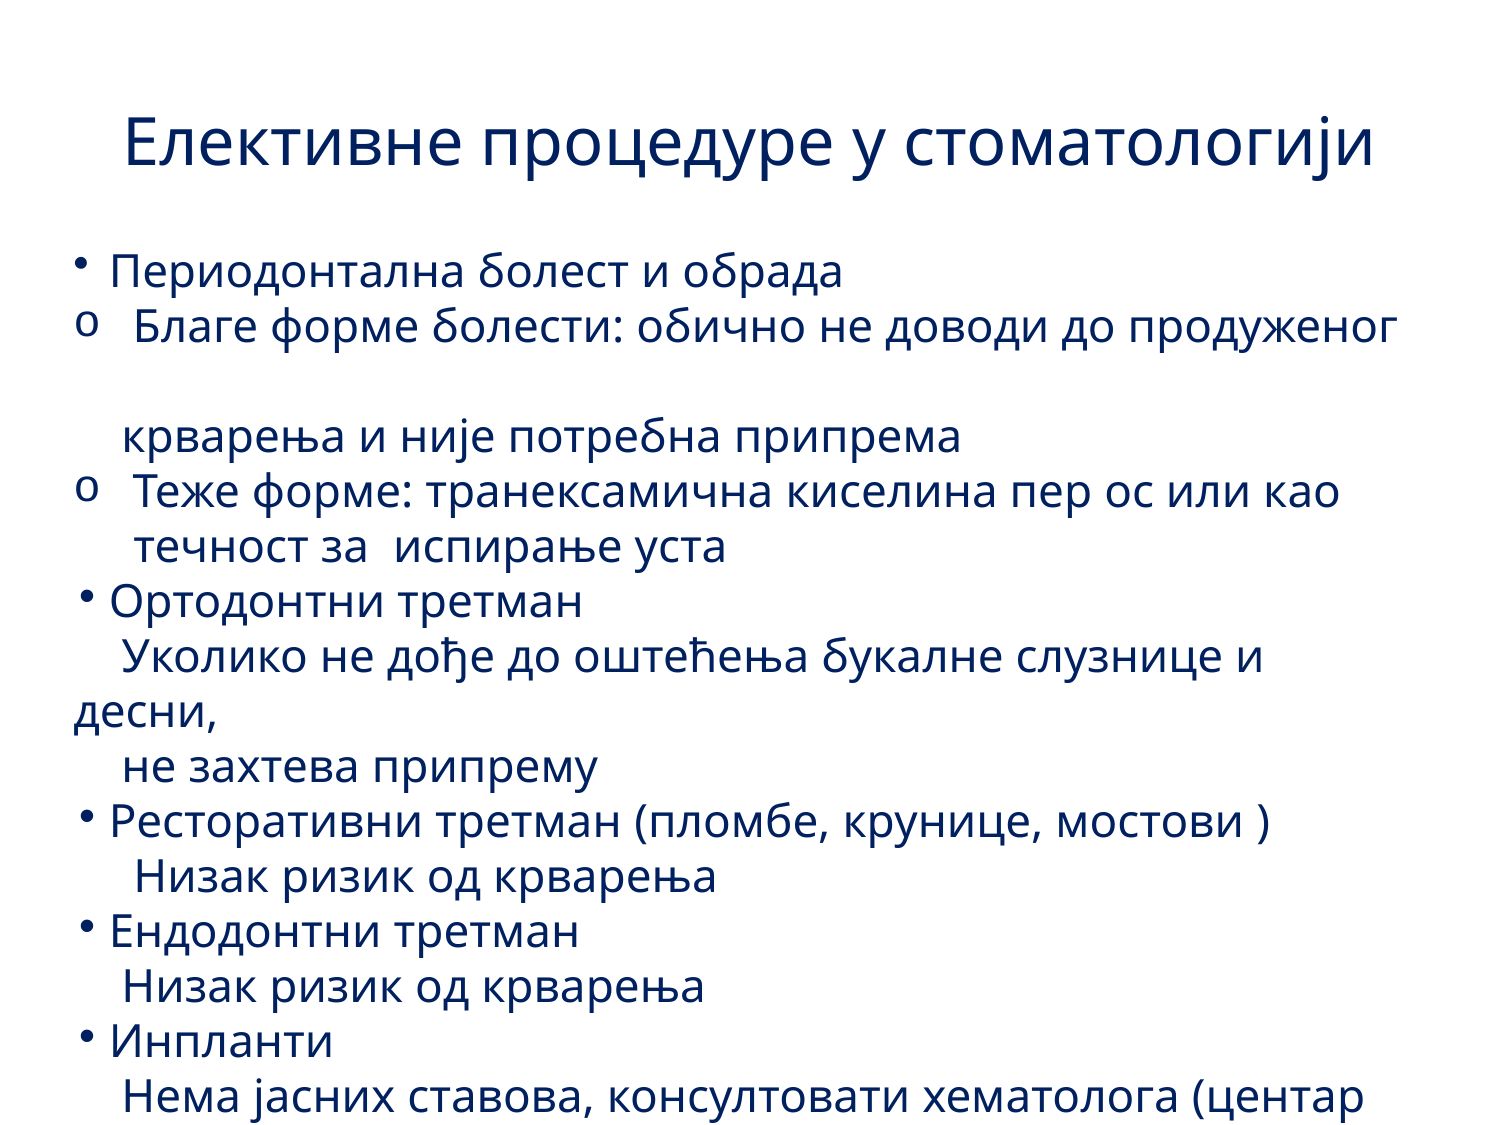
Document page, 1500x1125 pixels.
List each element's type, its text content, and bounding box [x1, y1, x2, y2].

title Елективне процедуре у стоматологији [75, 45, 1425, 233]
text_box Периодонтална болест и обрада Благе форме болести: обично не доводи до продуженог крварења и није потребна припрема Теже форме: транексамична киселина пер ос или као течност за испирање уста Ортодонтни третман Уколико не дође до оштећења букалне слузнице и десни, не захтева припрему Ресторативни третман (пломбе, крунице, мостови ) Низак ризик од крварења Ендодонтни третман Низак ризик од крварења Инпланти Нема јасних ставова, консултовати хематолога (центар за хемофилију) [58, 234, 1430, 1125]
